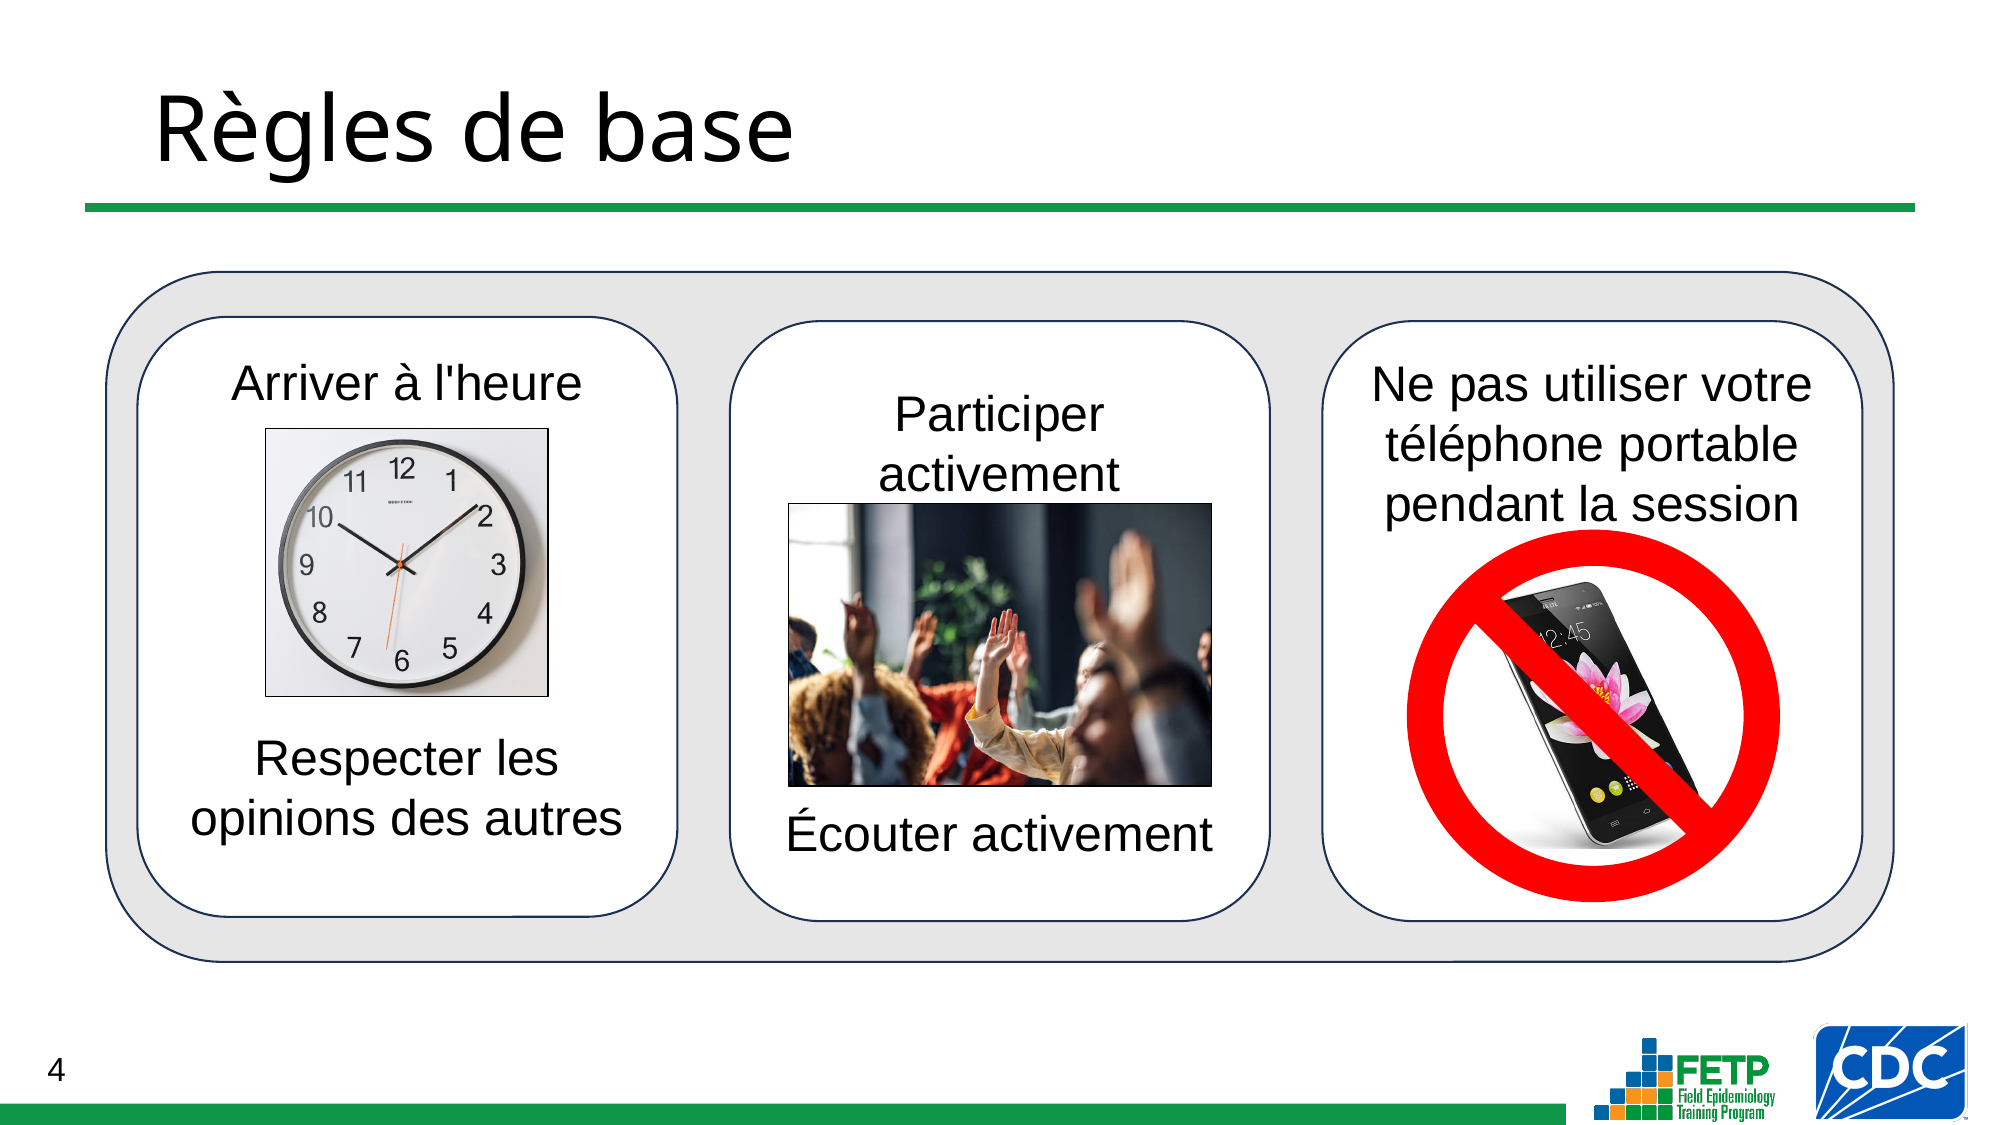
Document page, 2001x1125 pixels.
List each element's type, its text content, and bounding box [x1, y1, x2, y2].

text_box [105, 271, 1894, 963]
picture [1813, 1023, 1968, 1122]
picture [1594, 1038, 1775, 1122]
title Règles de base [137, 75, 1863, 207]
